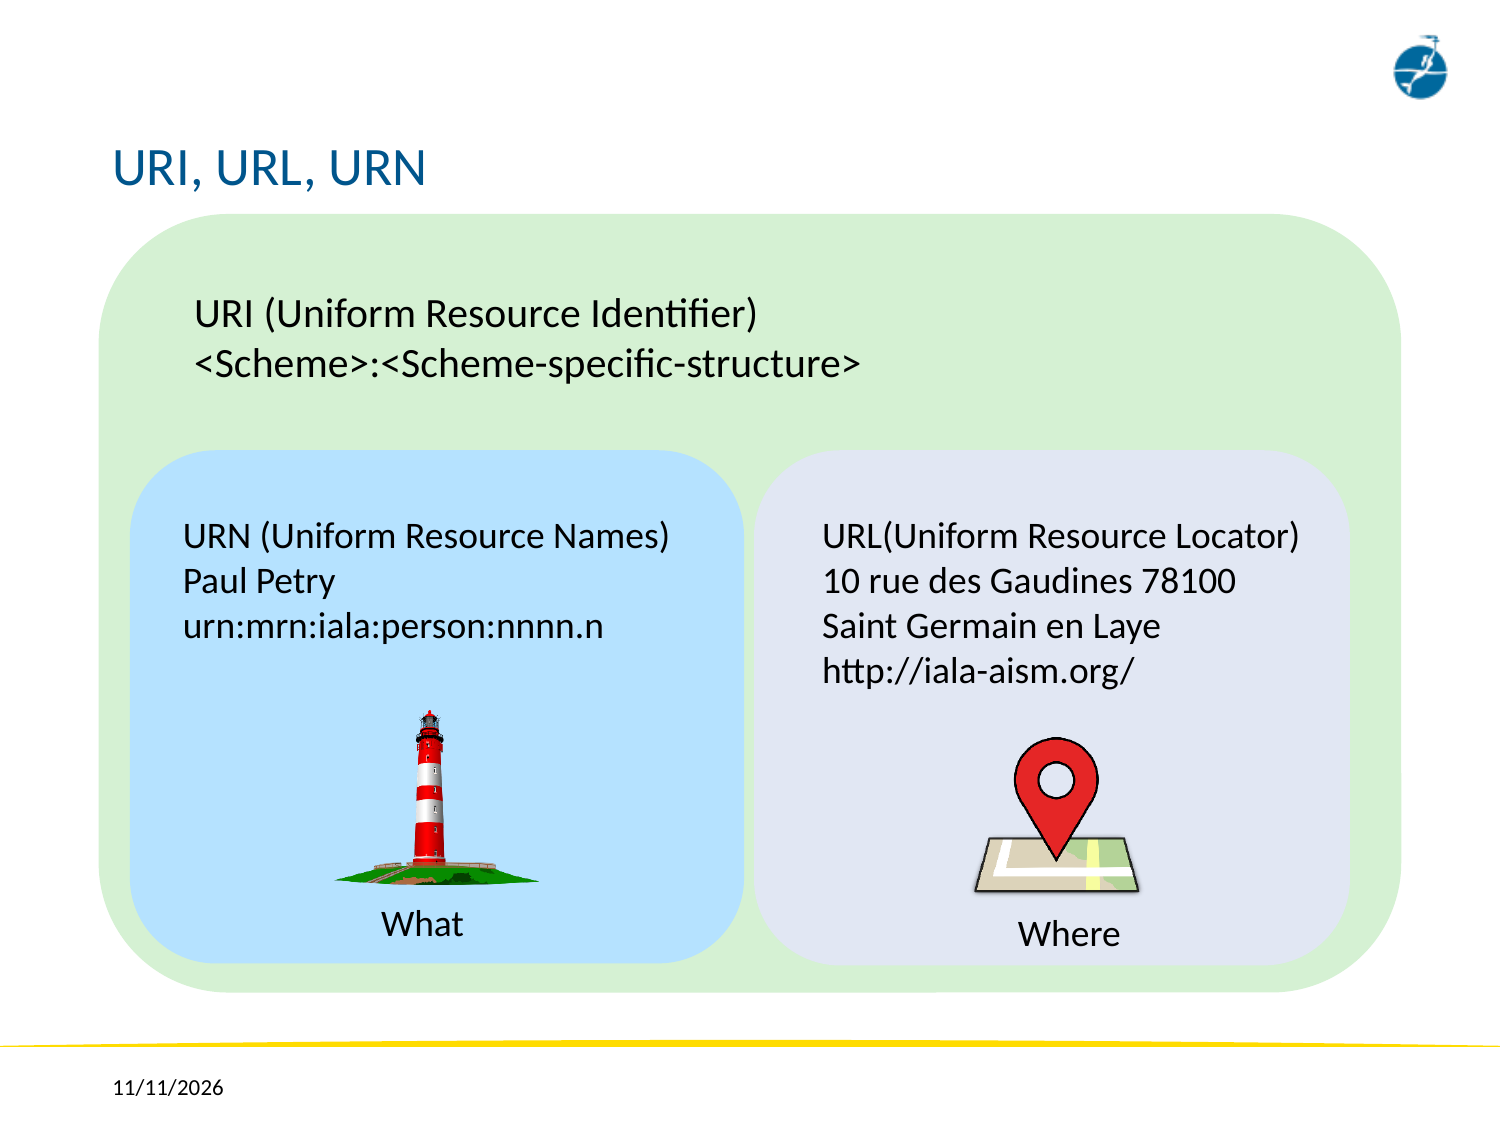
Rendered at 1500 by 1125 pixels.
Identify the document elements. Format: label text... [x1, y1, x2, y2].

title URI, URL, URN [112, 42, 1388, 197]
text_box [753, 449, 1351, 966]
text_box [98, 213, 1402, 993]
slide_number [112, 1046, 461, 1125]
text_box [129, 449, 745, 964]
